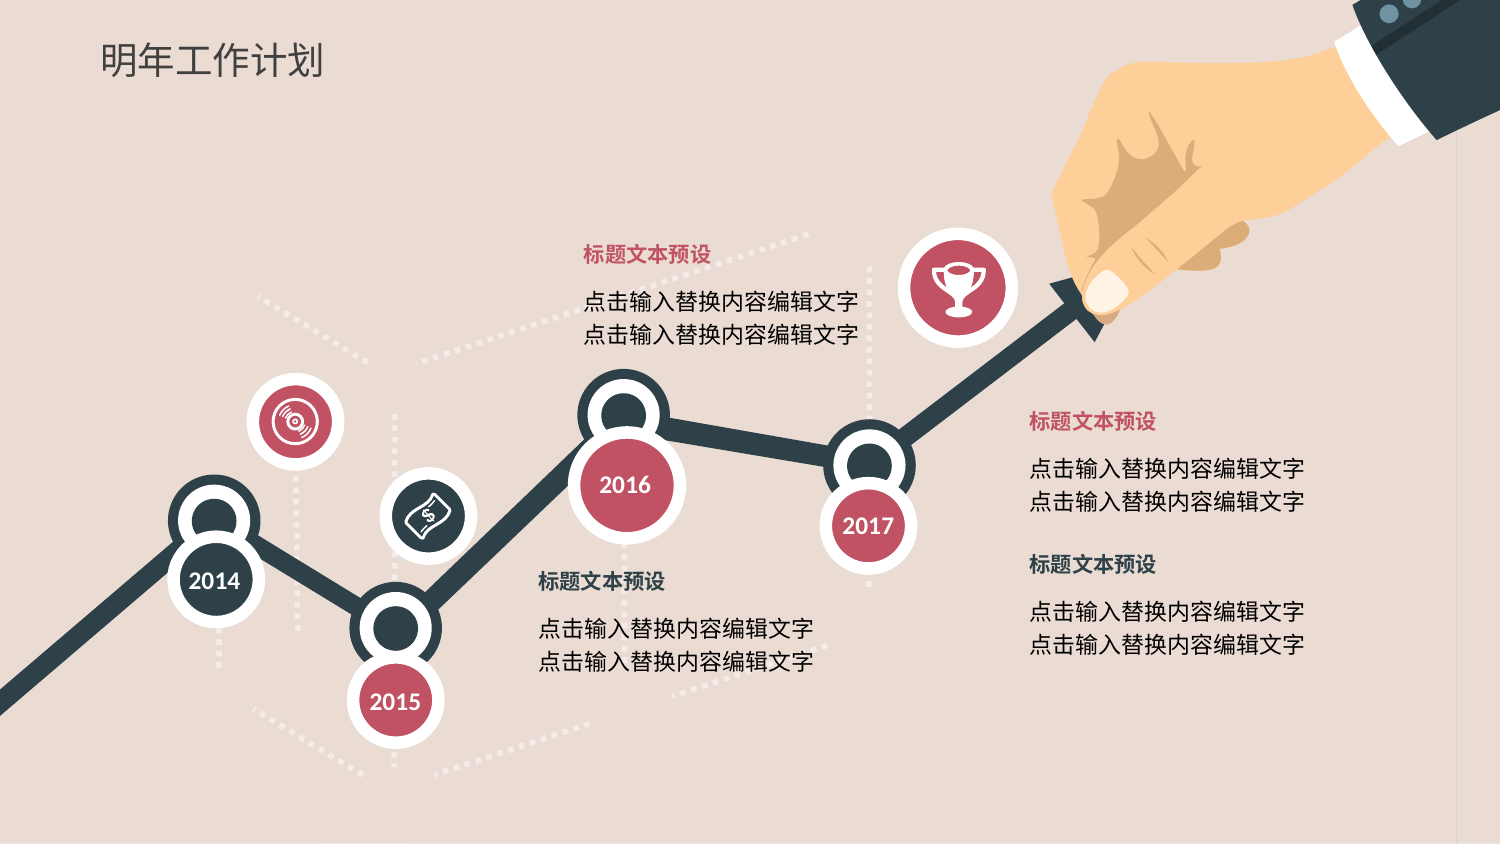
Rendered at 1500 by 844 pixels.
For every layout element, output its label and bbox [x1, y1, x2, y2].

text_box [0, 0, 1500, 844]
